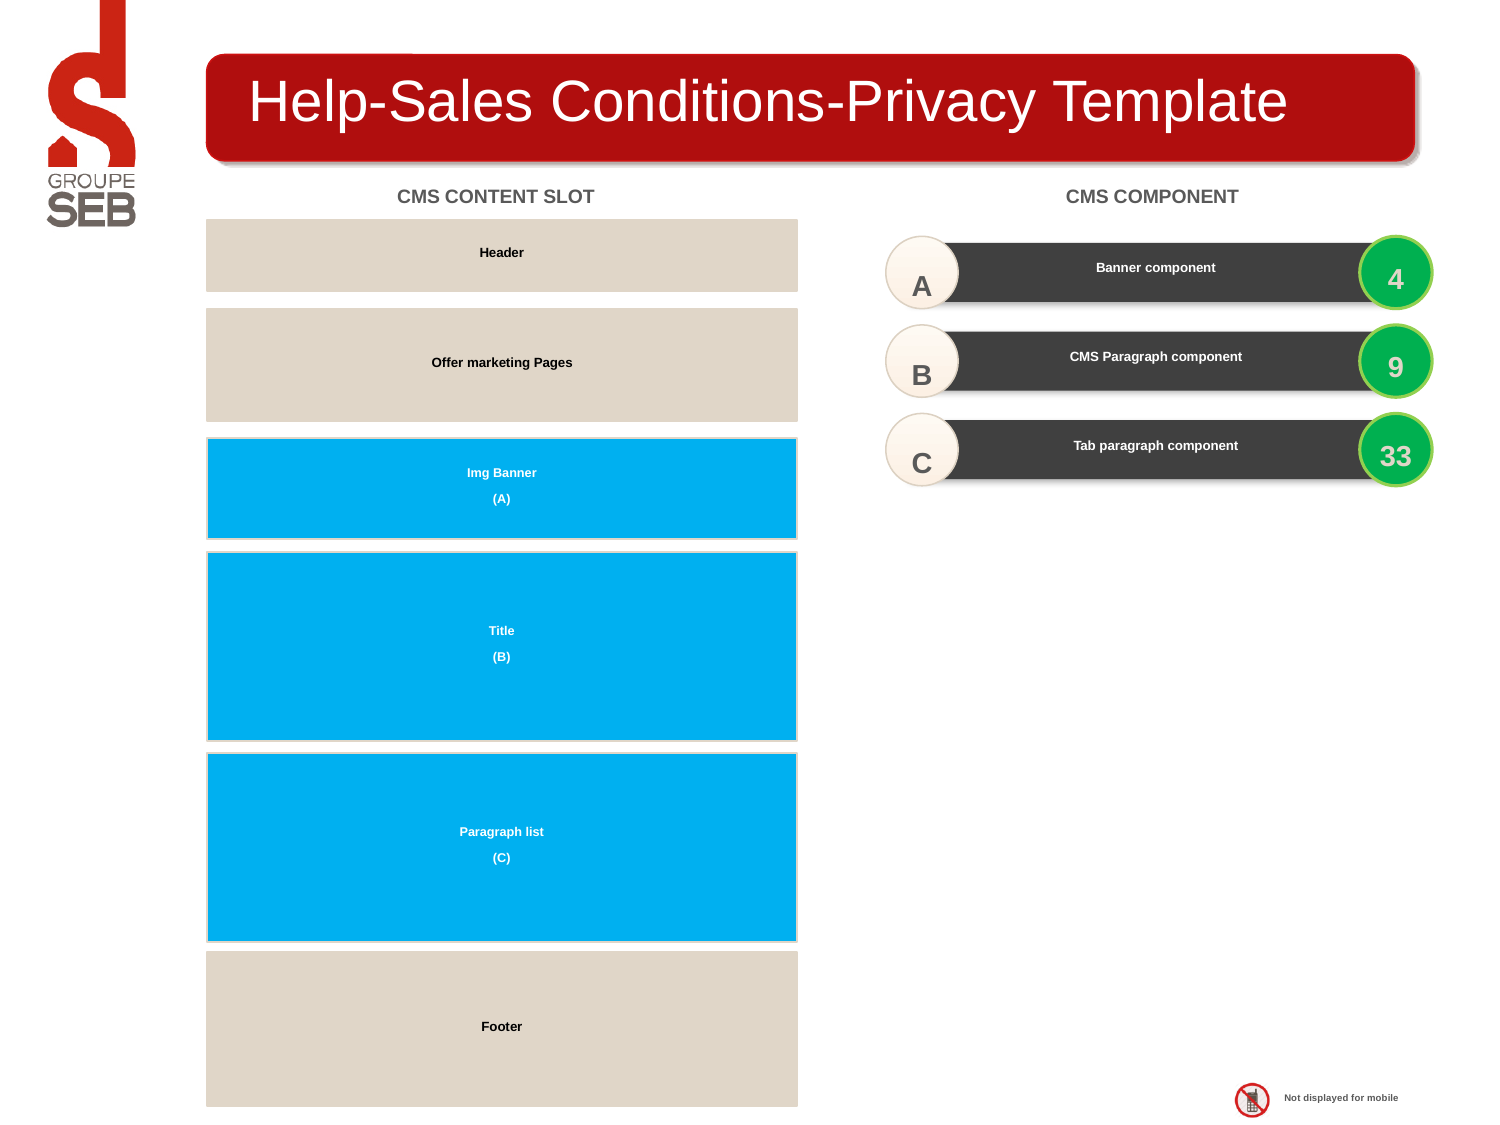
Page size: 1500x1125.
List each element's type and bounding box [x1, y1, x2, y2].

text_box [885, 324, 1433, 398]
text_box [981, 172, 1324, 228]
picture [0, 0, 182, 266]
text_box [204, 950, 799, 1108]
text_box [204, 751, 799, 944]
text_box [1270, 1082, 1500, 1117]
text_box [885, 413, 1433, 486]
text_box [204, 436, 799, 541]
picture [1233, 1081, 1270, 1118]
title [234, 56, 1400, 149]
text_box [885, 236, 1433, 309]
text_box [204, 550, 799, 743]
text_box [205, 307, 799, 423]
text_box [204, 172, 799, 293]
